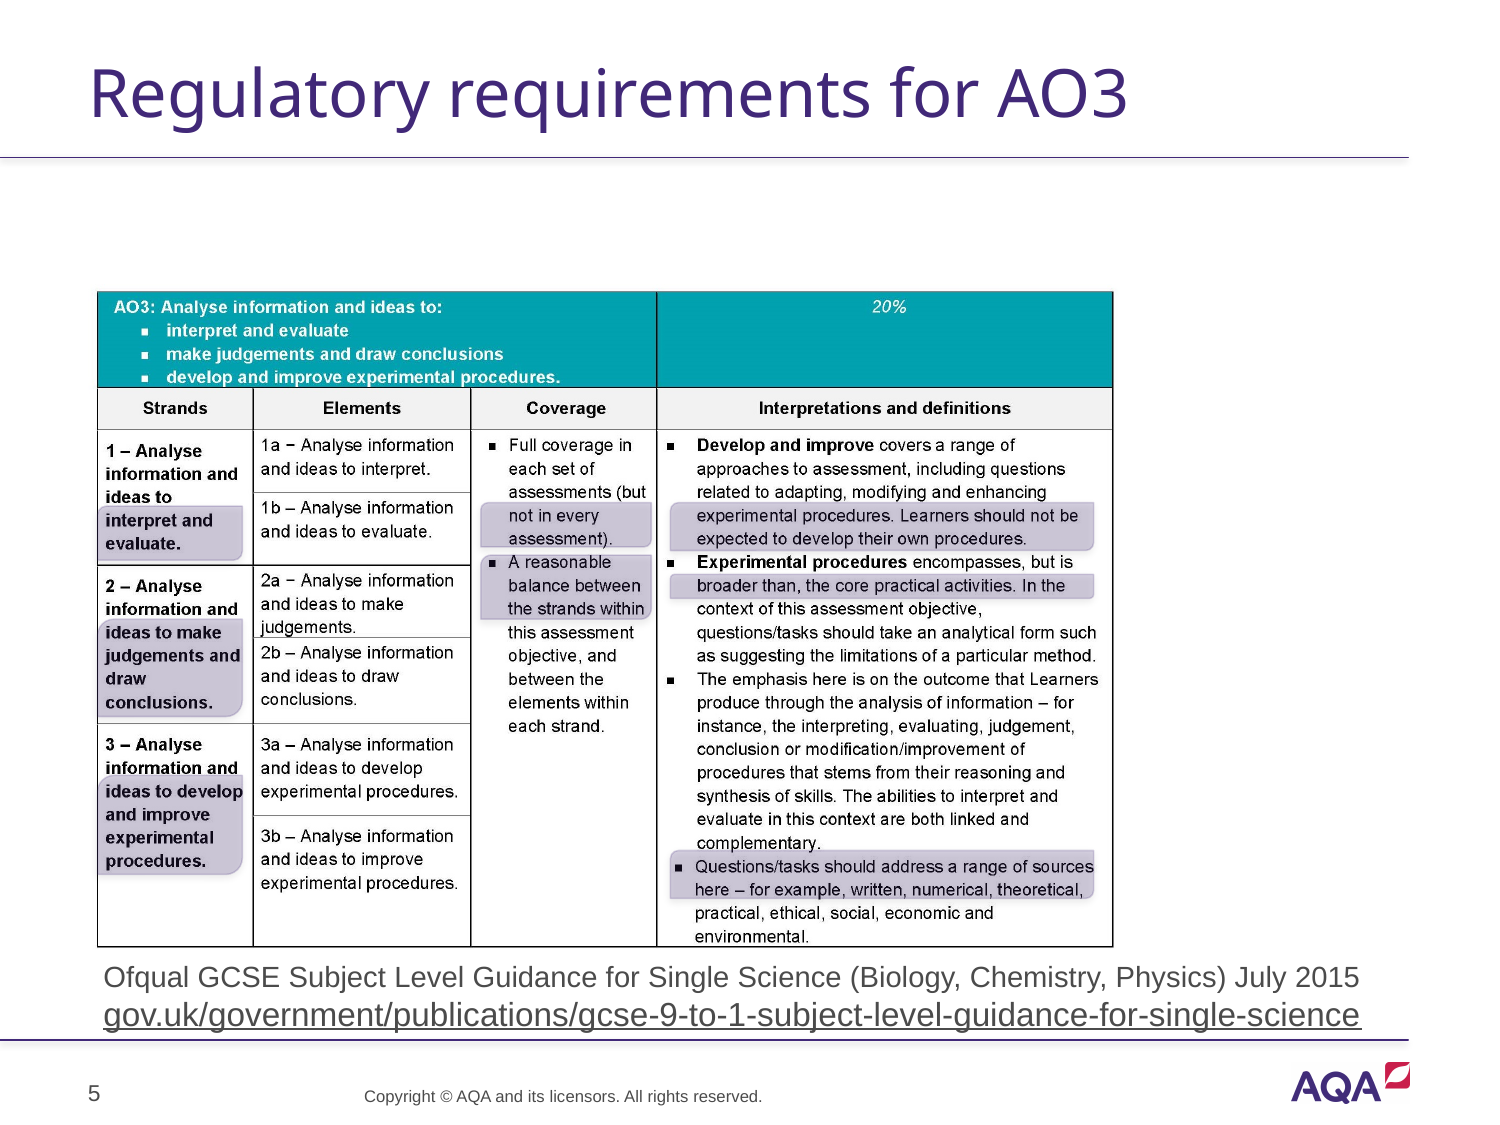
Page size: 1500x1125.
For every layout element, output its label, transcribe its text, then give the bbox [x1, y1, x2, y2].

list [88, 283, 1120, 957]
text_box Ofqual GCSE Subject Level Guidance for Single Science (Biology, Chemistry, Physics) July 2015 gov.uk/government/publications/gcse-9-to-1-subject-level-guidance-for-single-science [88, 950, 1477, 1041]
picture [1291, 1062, 1410, 1104]
footer Copyright © AQA and its licensors. All rights reserved. [324, 1084, 764, 1124]
slide_number 5 [72, 1062, 188, 1123]
title Regulatory requirements for AO3 [88, 72, 1409, 144]
